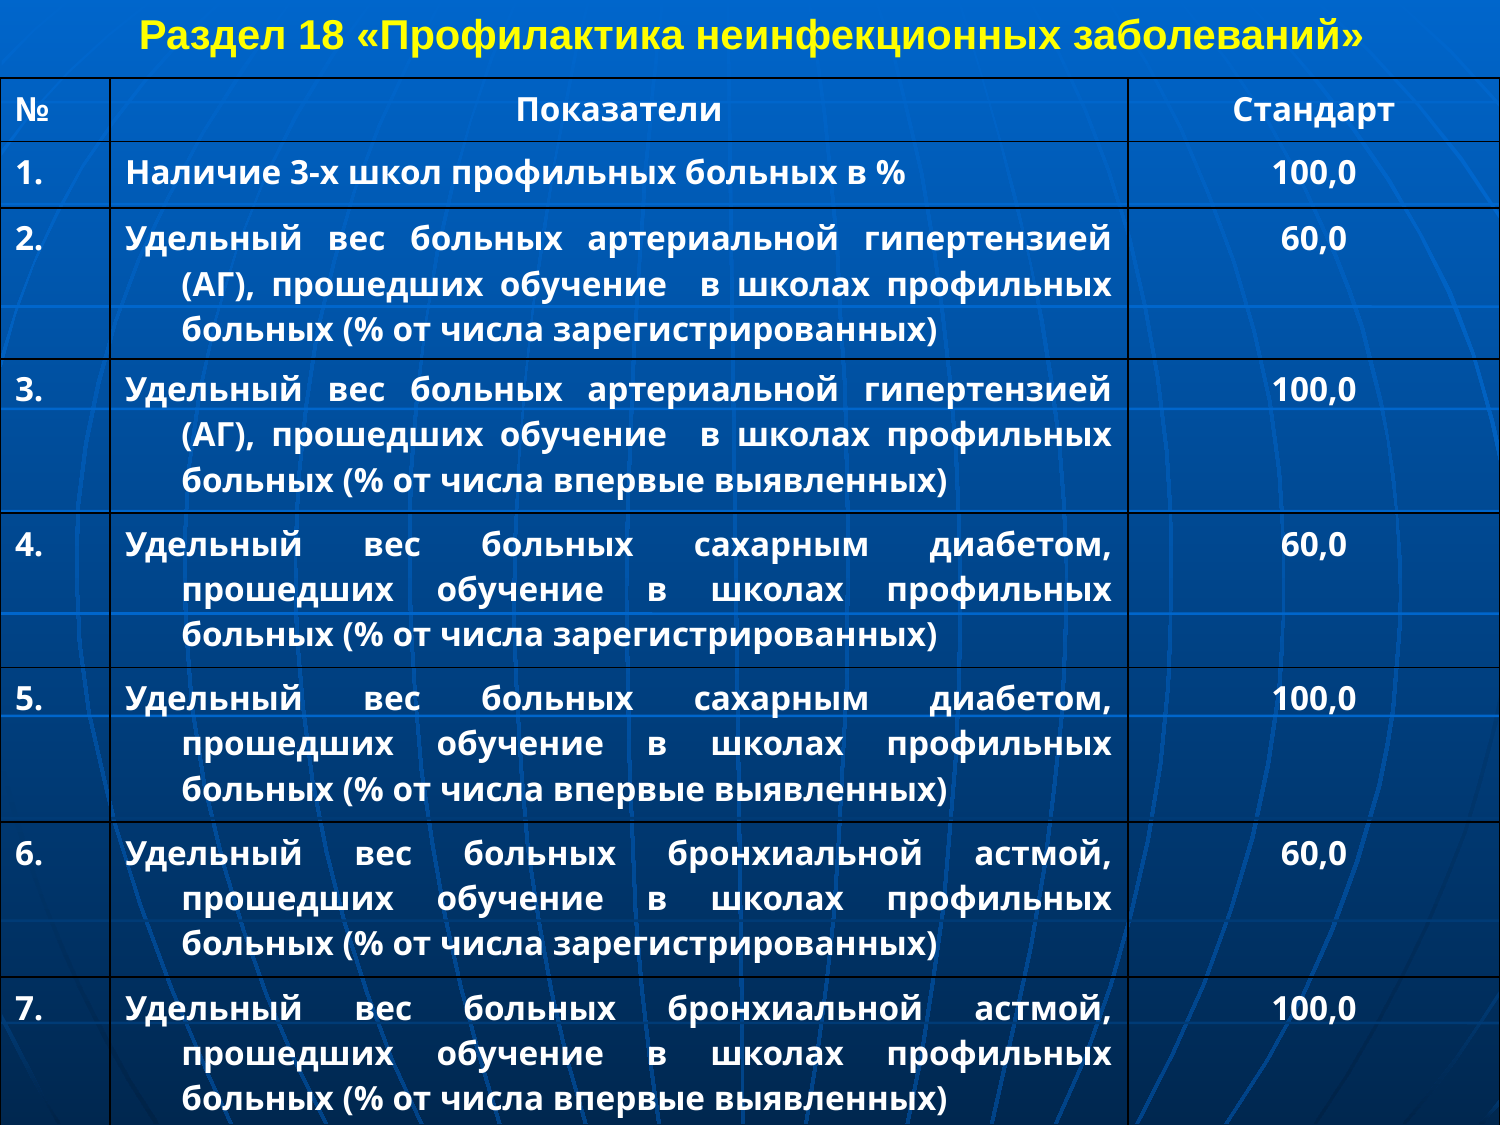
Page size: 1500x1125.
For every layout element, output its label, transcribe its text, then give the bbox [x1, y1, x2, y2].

table_cell 100,0 [1129, 668, 1499, 821]
table_cell Удельный вес больных бронхиальной астмой, прошедших обучение в школах профильных больных (% от числа зарегистрированных) [111, 823, 1127, 976]
table_cell Удельный вес больных бронхиальной астмой, прошедших обучение в школах профильных больных (% от числа впервые выявленных) [111, 978, 1127, 1125]
table_cell 6. [1, 823, 109, 976]
table_cell 4. [1, 514, 109, 667]
table_cell 100,0 [1129, 360, 1499, 512]
table_cell Удельный вес больных сахарным диабетом, прошедших обучение в школах профильных больных (% от числа зарегистрированных) [111, 514, 1127, 667]
table_cell Удельный вес больных сахарным диабетом, прошедших обучение в школах профильных больных (% от числа впервые выявленных) [111, 668, 1127, 821]
table_cell 60,0 [1129, 823, 1499, 976]
table_cell 7. [1, 978, 109, 1125]
table_cell 60,0 [1129, 209, 1499, 358]
table_cell 1. [1, 142, 109, 207]
table_cell 5. [1, 668, 109, 821]
table_header № [1, 79, 109, 141]
table_cell Удельный вес больных артериальной гипертензией (АГ), прошедших обучение в школах профильных больных (% от числа впервые выявленных) [111, 360, 1127, 512]
text_box Раздел 18 «Профилактика неинфекционных заболеваний» [123, 0, 1459, 65]
table_cell 100,0 [1129, 142, 1499, 207]
table_cell 100,0 [1129, 978, 1499, 1125]
table_cell Удельный вес больных артериальной гипертензией (АГ), прошедших обучение в школах профильных больных (% от числа зарегистрированных) [111, 209, 1127, 358]
table_header Стандарт [1129, 79, 1499, 141]
table_cell 60,0 [1129, 514, 1499, 667]
table_cell 3. [1, 360, 109, 512]
table_cell 2. [1, 209, 109, 358]
table_header Показатели [111, 79, 1127, 141]
table_cell Наличие 3-х школ профильных больных в % [111, 142, 1127, 207]
